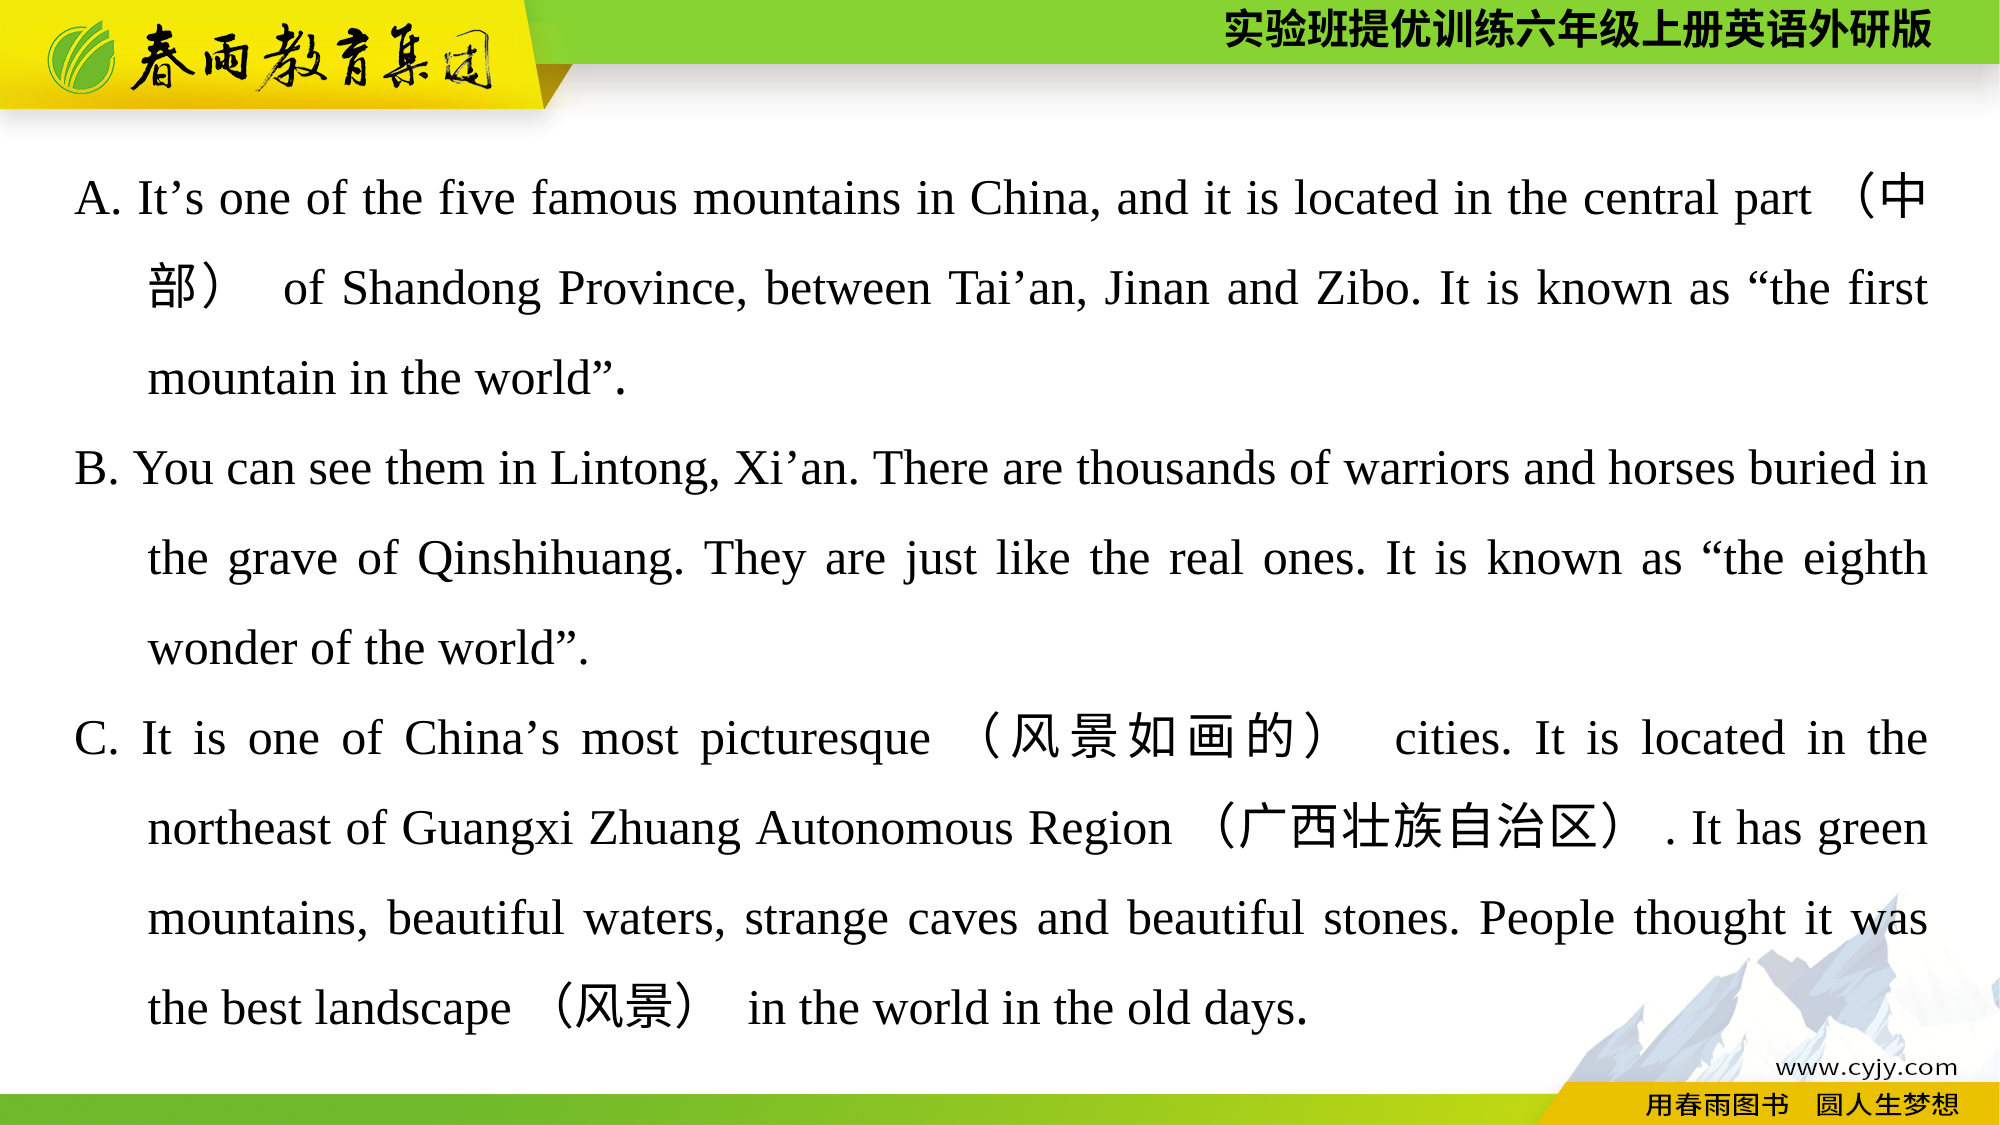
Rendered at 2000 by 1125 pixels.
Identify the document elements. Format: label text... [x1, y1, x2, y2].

list A. It’s one of the five famous mountains in China, and it is located in the central part（中部） of Shandong Province, between Tai’an, Jinan and Zibo. It is known as “the first mountain in the world”. B. You can see them in Lintong, Xi’an. There are thousands of warriors and horses buried in the grave of Qinshihuang. They are just like the real ones. It is known as “the eighth wonder of the world”. C. It is one of China’s most picturesque（风景如画的） cities. It is located in the northeast of Guangxi Zhuang Autonomous Region（广西壮族自治区）. It has green mountains, beautiful waters, strange caves and beautiful stones. People thought it was the best landscape（风景） in the world in the old days. [59, 126, 1944, 1040]
picture [0, 0, 2000, 1125]
